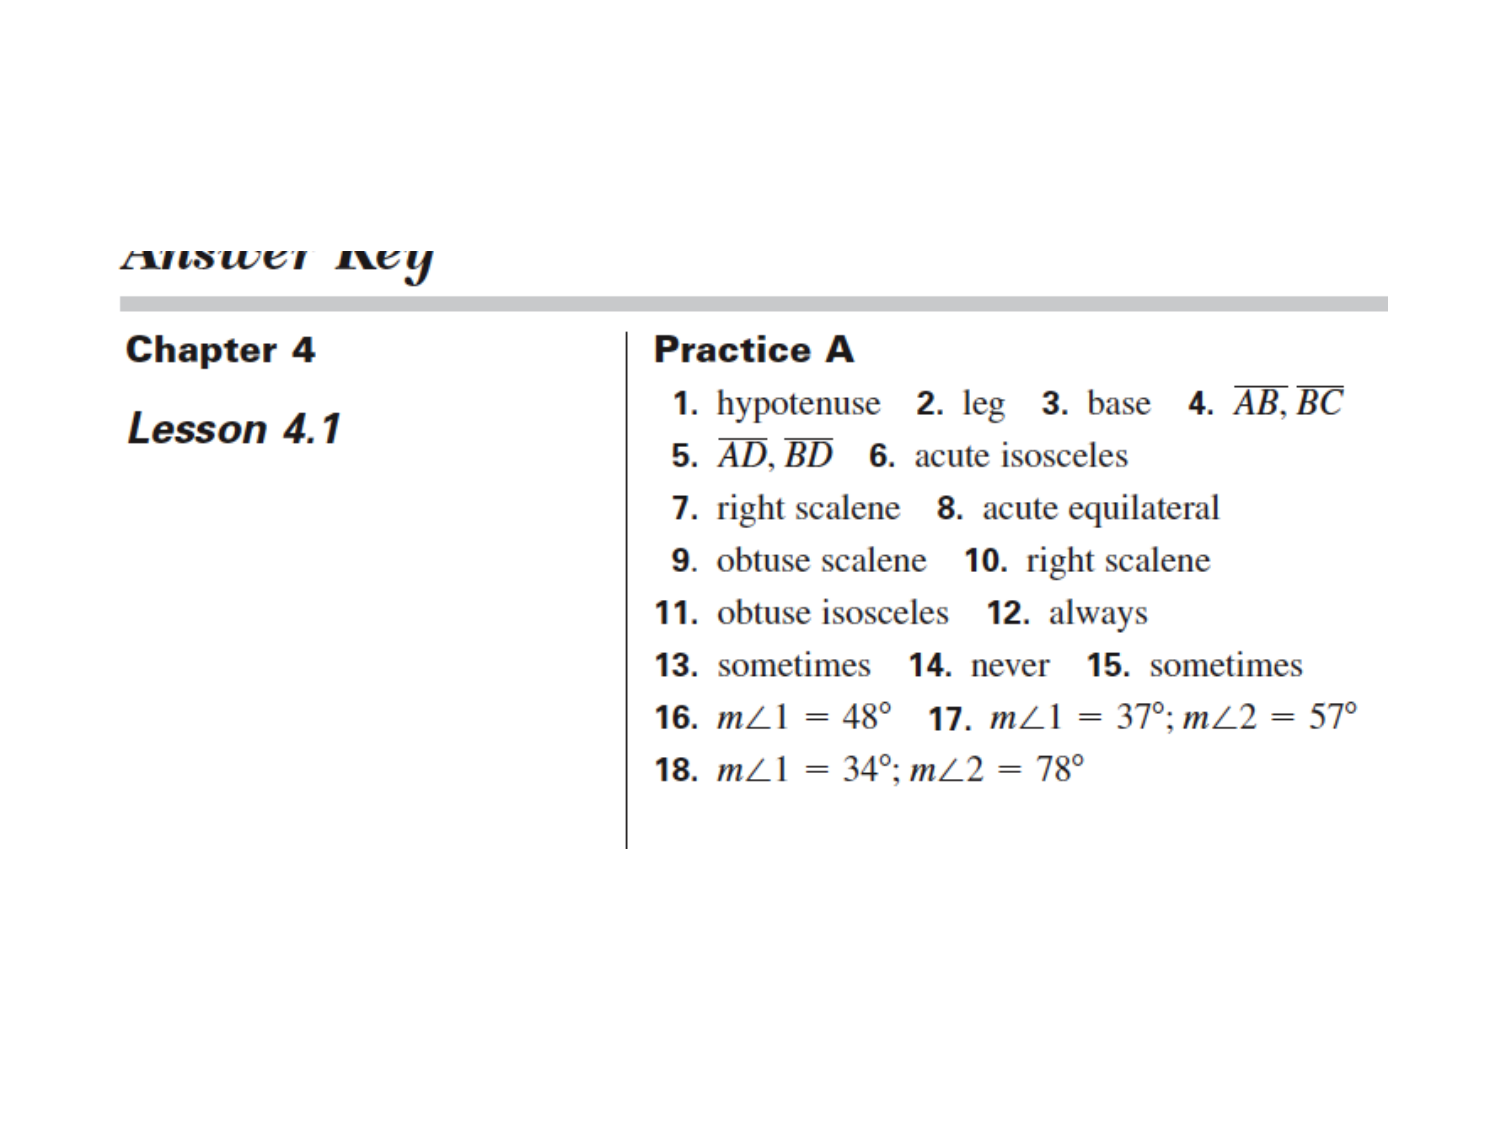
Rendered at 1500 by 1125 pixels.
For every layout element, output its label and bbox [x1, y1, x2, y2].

list [112, 251, 1388, 849]
